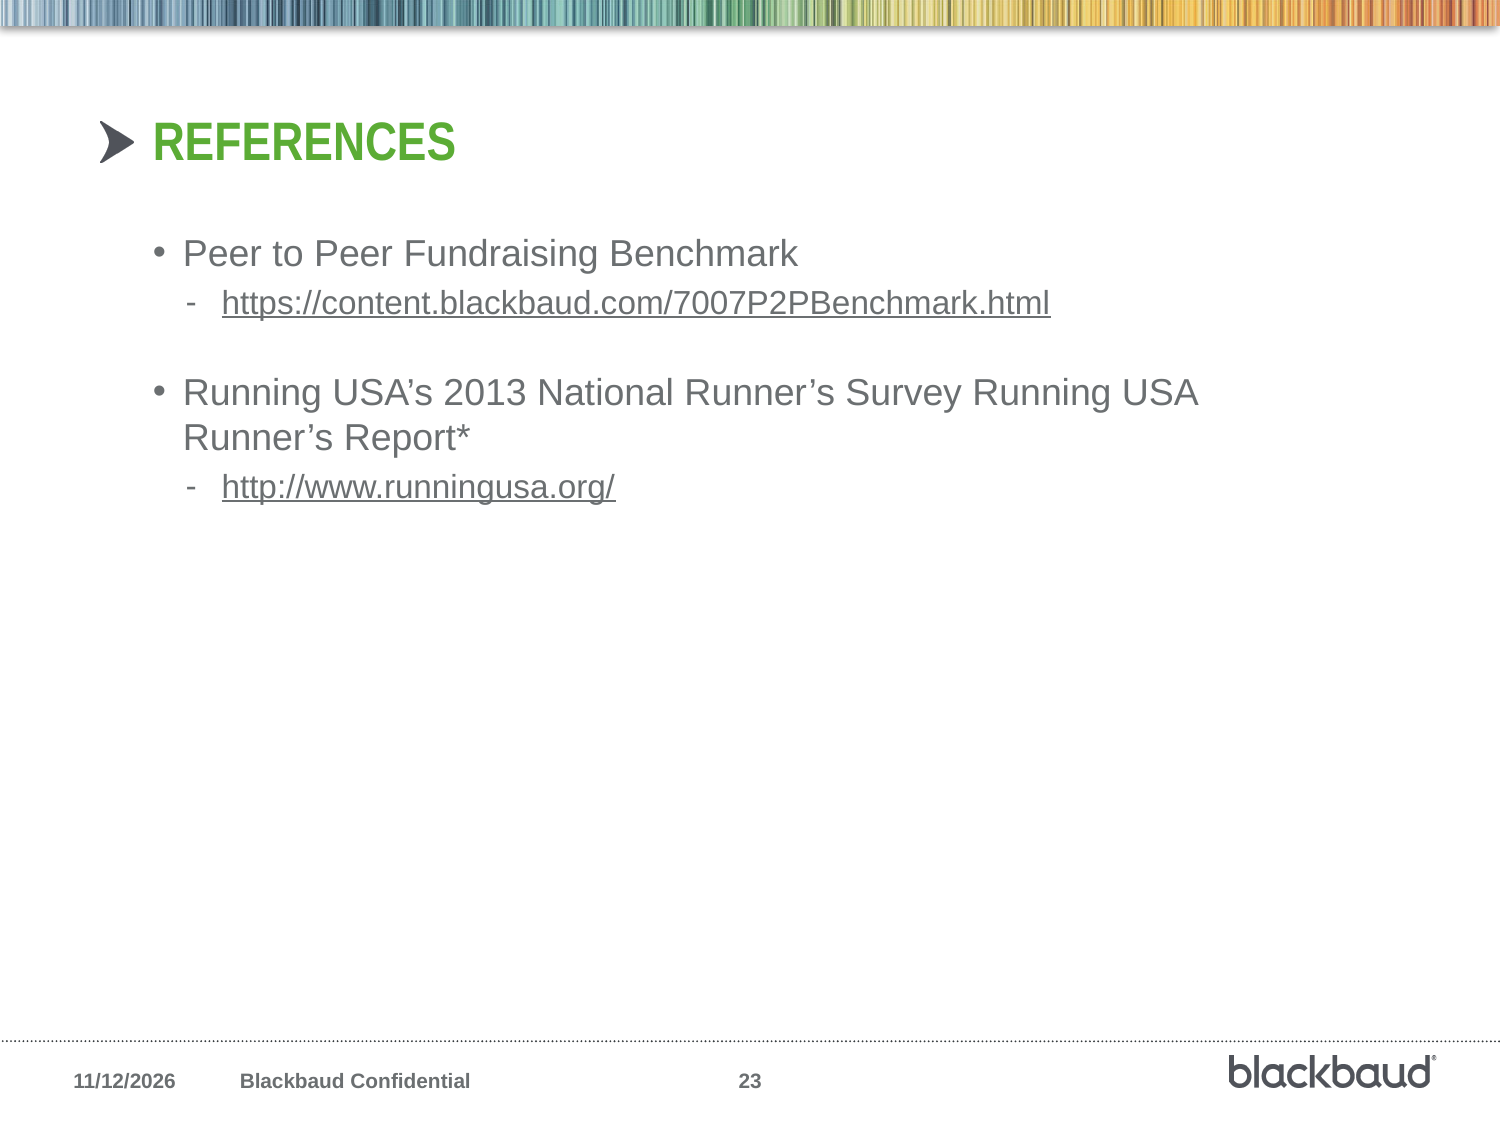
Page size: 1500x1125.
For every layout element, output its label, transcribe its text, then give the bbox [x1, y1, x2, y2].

list Peer to Peer Fundraising Benchmark https://content.blackbaud.com/7007P2PBenchmark.html Running USA’s 2013 National Runner’s Survey Running USA Runner’s Report* http://www.runningusa.org/ [137, 221, 1370, 1009]
picture [100, 121, 134, 163]
title References [138, 98, 1370, 222]
picture [1229, 1055, 1437, 1088]
picture [0, 0, 1500, 26]
